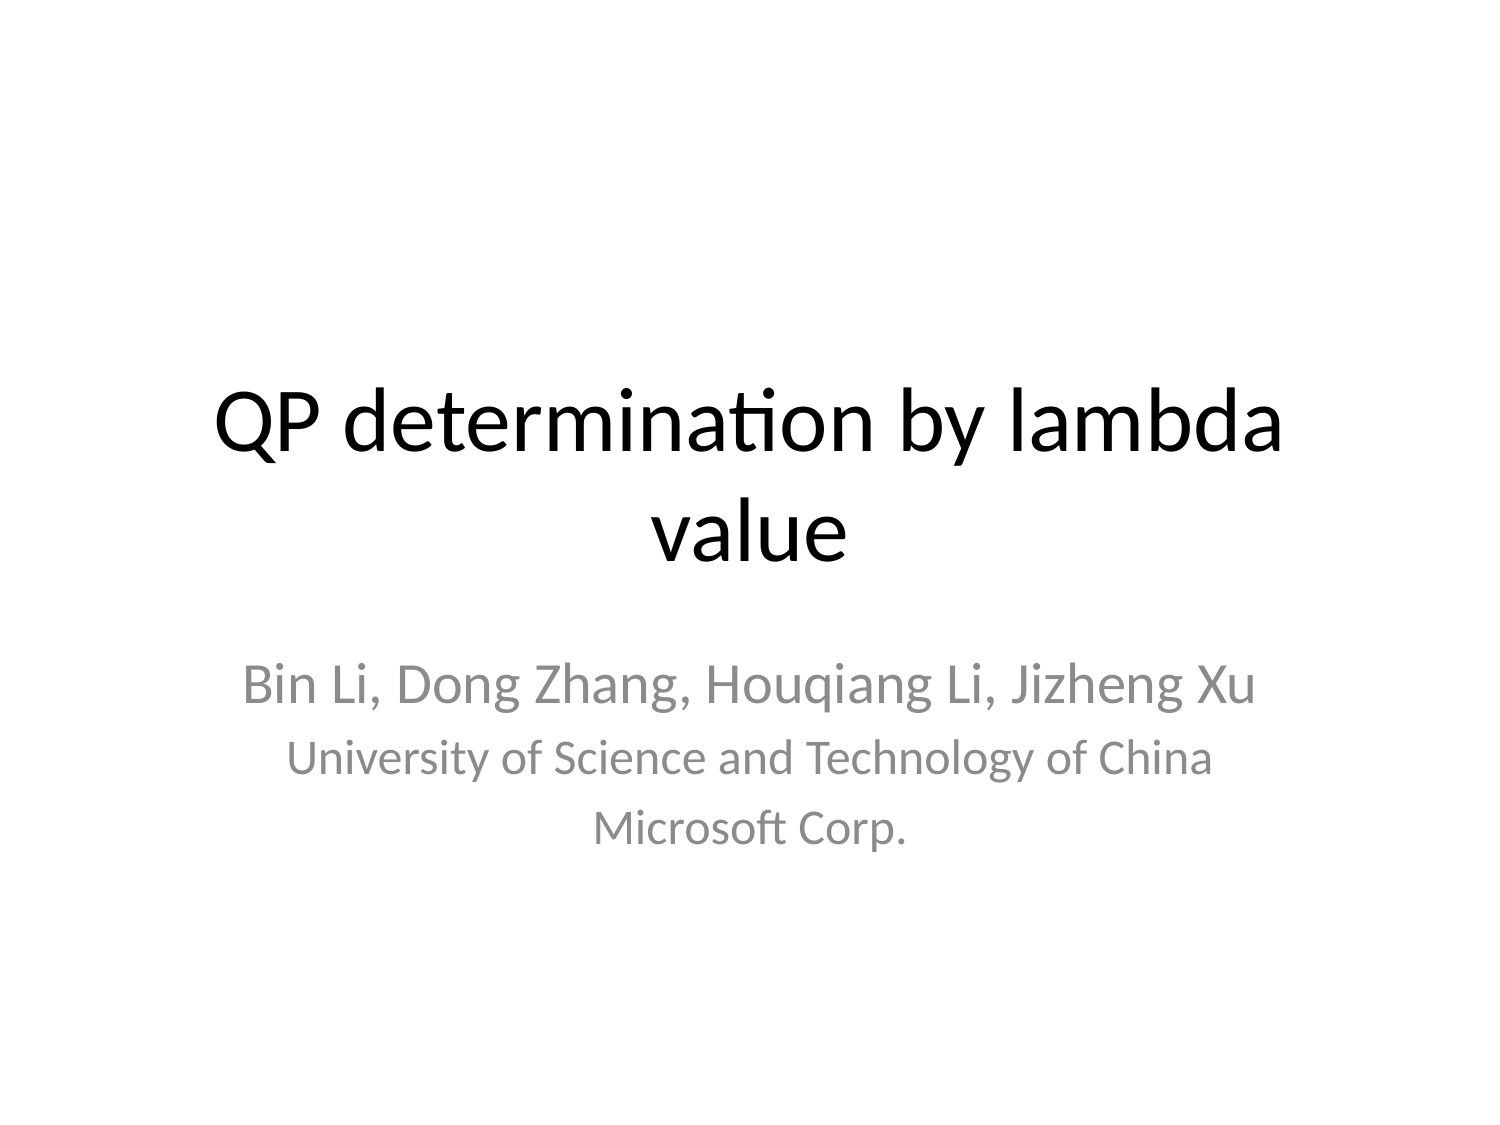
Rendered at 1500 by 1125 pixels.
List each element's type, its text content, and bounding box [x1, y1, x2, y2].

title QP determination by lambda value [112, 349, 1388, 591]
subtitle Bin Li, Dong Zhang, Houqiang Li, Jizheng Xu University of Science and Technology of China Microsoft Corp. [225, 637, 1275, 925]
